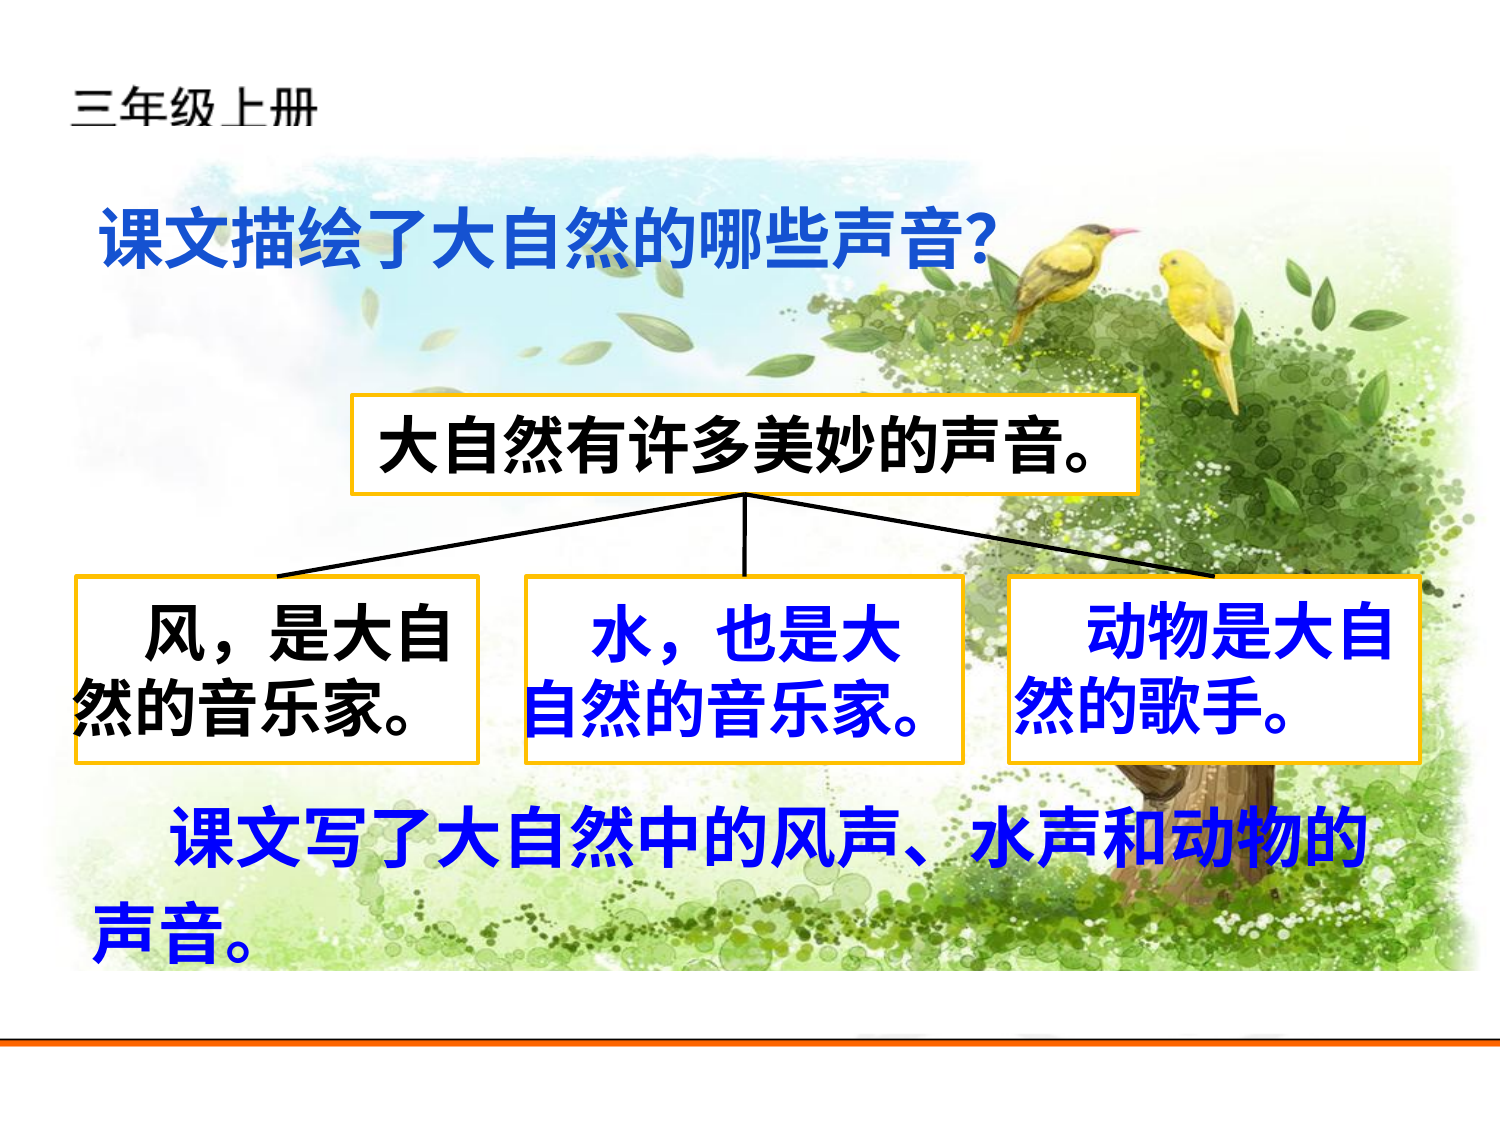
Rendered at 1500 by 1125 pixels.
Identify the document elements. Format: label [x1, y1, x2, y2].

text_box [56, 576, 485, 763]
text_box [276, 494, 741, 577]
picture [0, 0, 1500, 1125]
text_box [351, 394, 1138, 492]
text_box [744, 494, 1216, 577]
